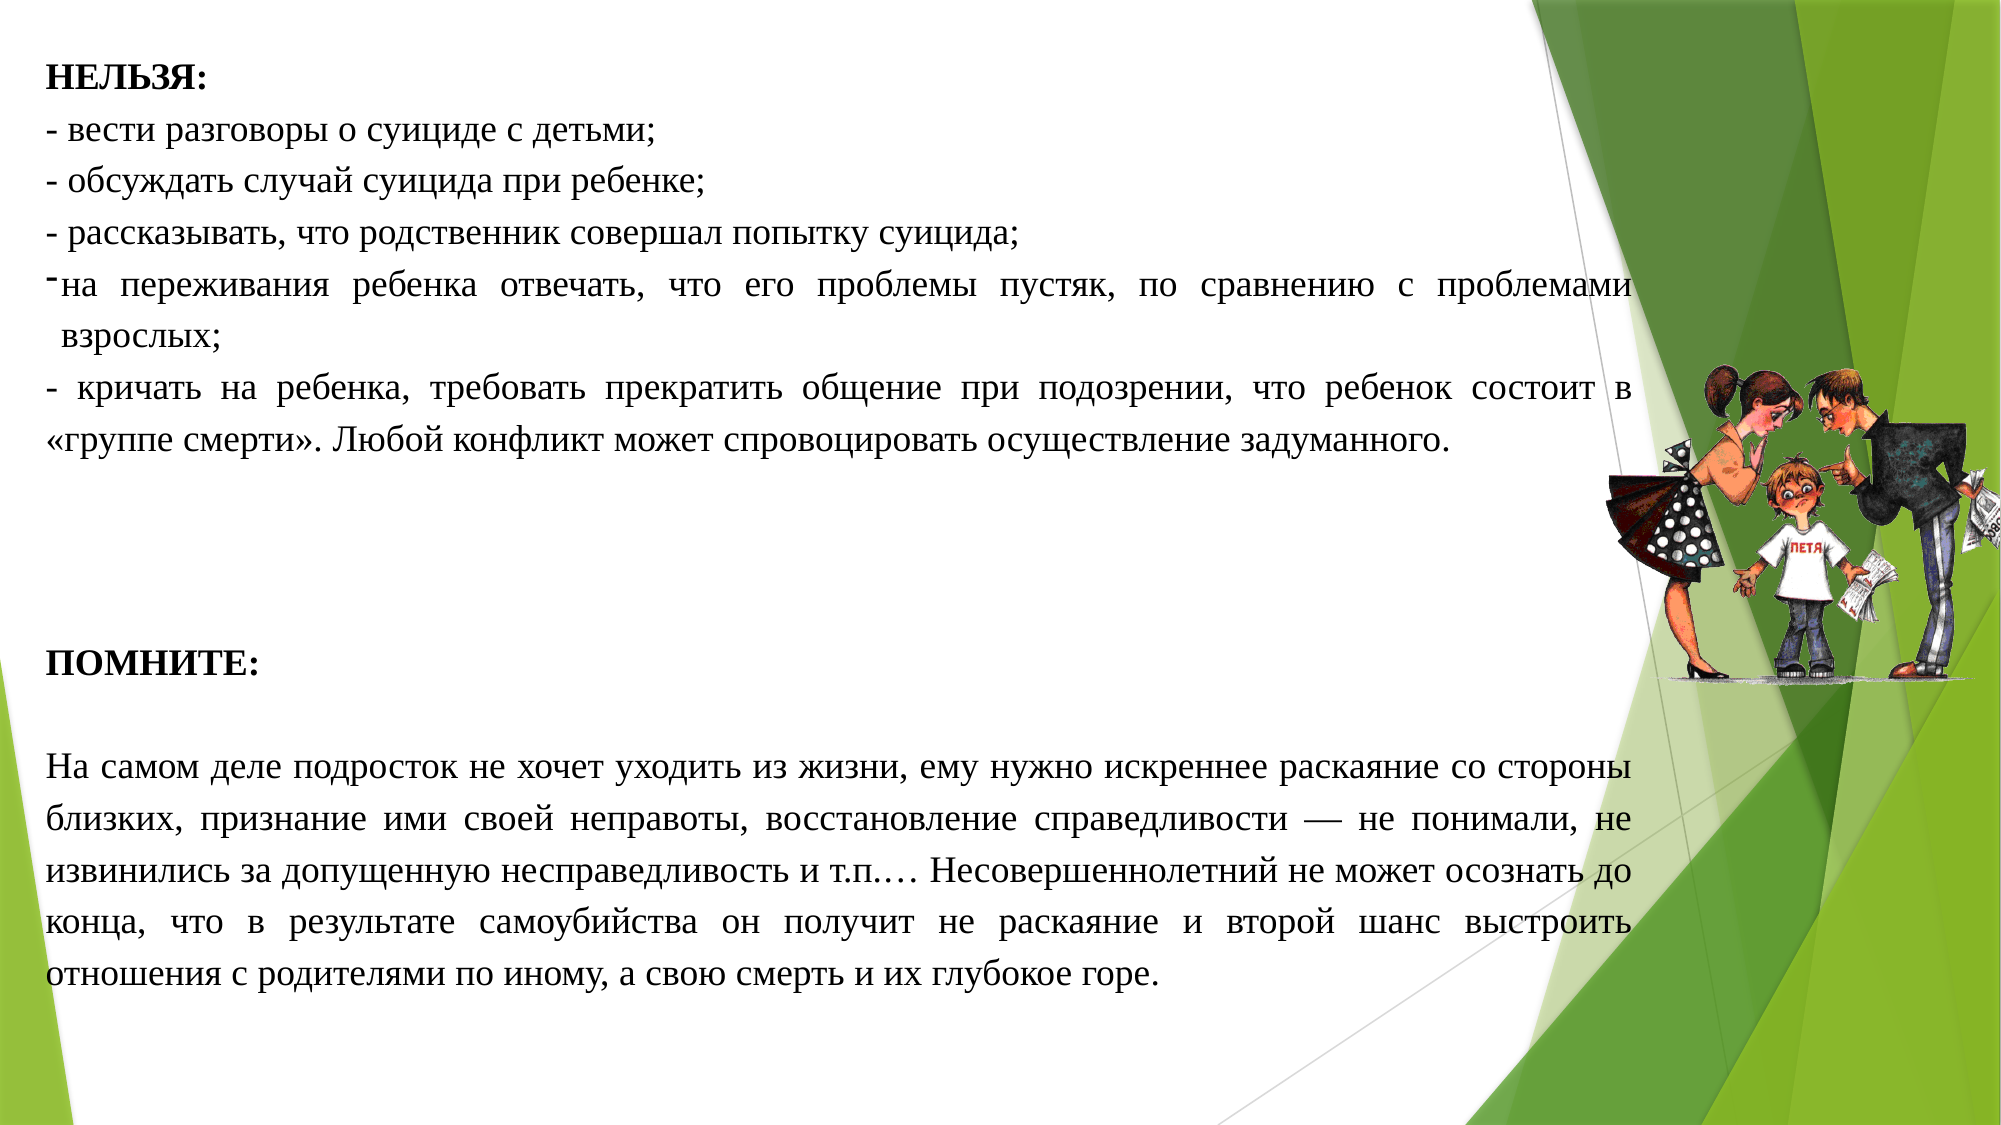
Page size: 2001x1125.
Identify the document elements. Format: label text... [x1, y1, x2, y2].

text_box НЕЛЬЗЯ: - вести разговоры о суициде с детьми; - обсуждать случай суицида при ребенке; - рассказывать, что родственник совершал попытку суицида; на переживания ребенка отвечать, что его проблемы пустяк, по сравнению с проблемами взрослых; - кричать на ребенка, требовать прекратить общение при подозрении, что ребенок состоит в «группе смерти». Любой конфликт может спровоцировать осуществление задуманного. ПОМНИТЕ: На самом деле подросток не хочет уходить из жизни, ему нужно искреннее раскаяние со стороны близких, признание ими своей неправоты, восстановление справедливости — не понимали, не извинились за допущенную несправедливость и т.п.… Несовершеннолетний не может осознать до конца, что в результате самоубийства он получит не раскаяние и второй шанс выстроить отношения с родителями по иному, а свою смерть и их глубокое горе. [30, 37, 1649, 1053]
picture [1602, 361, 2000, 688]
